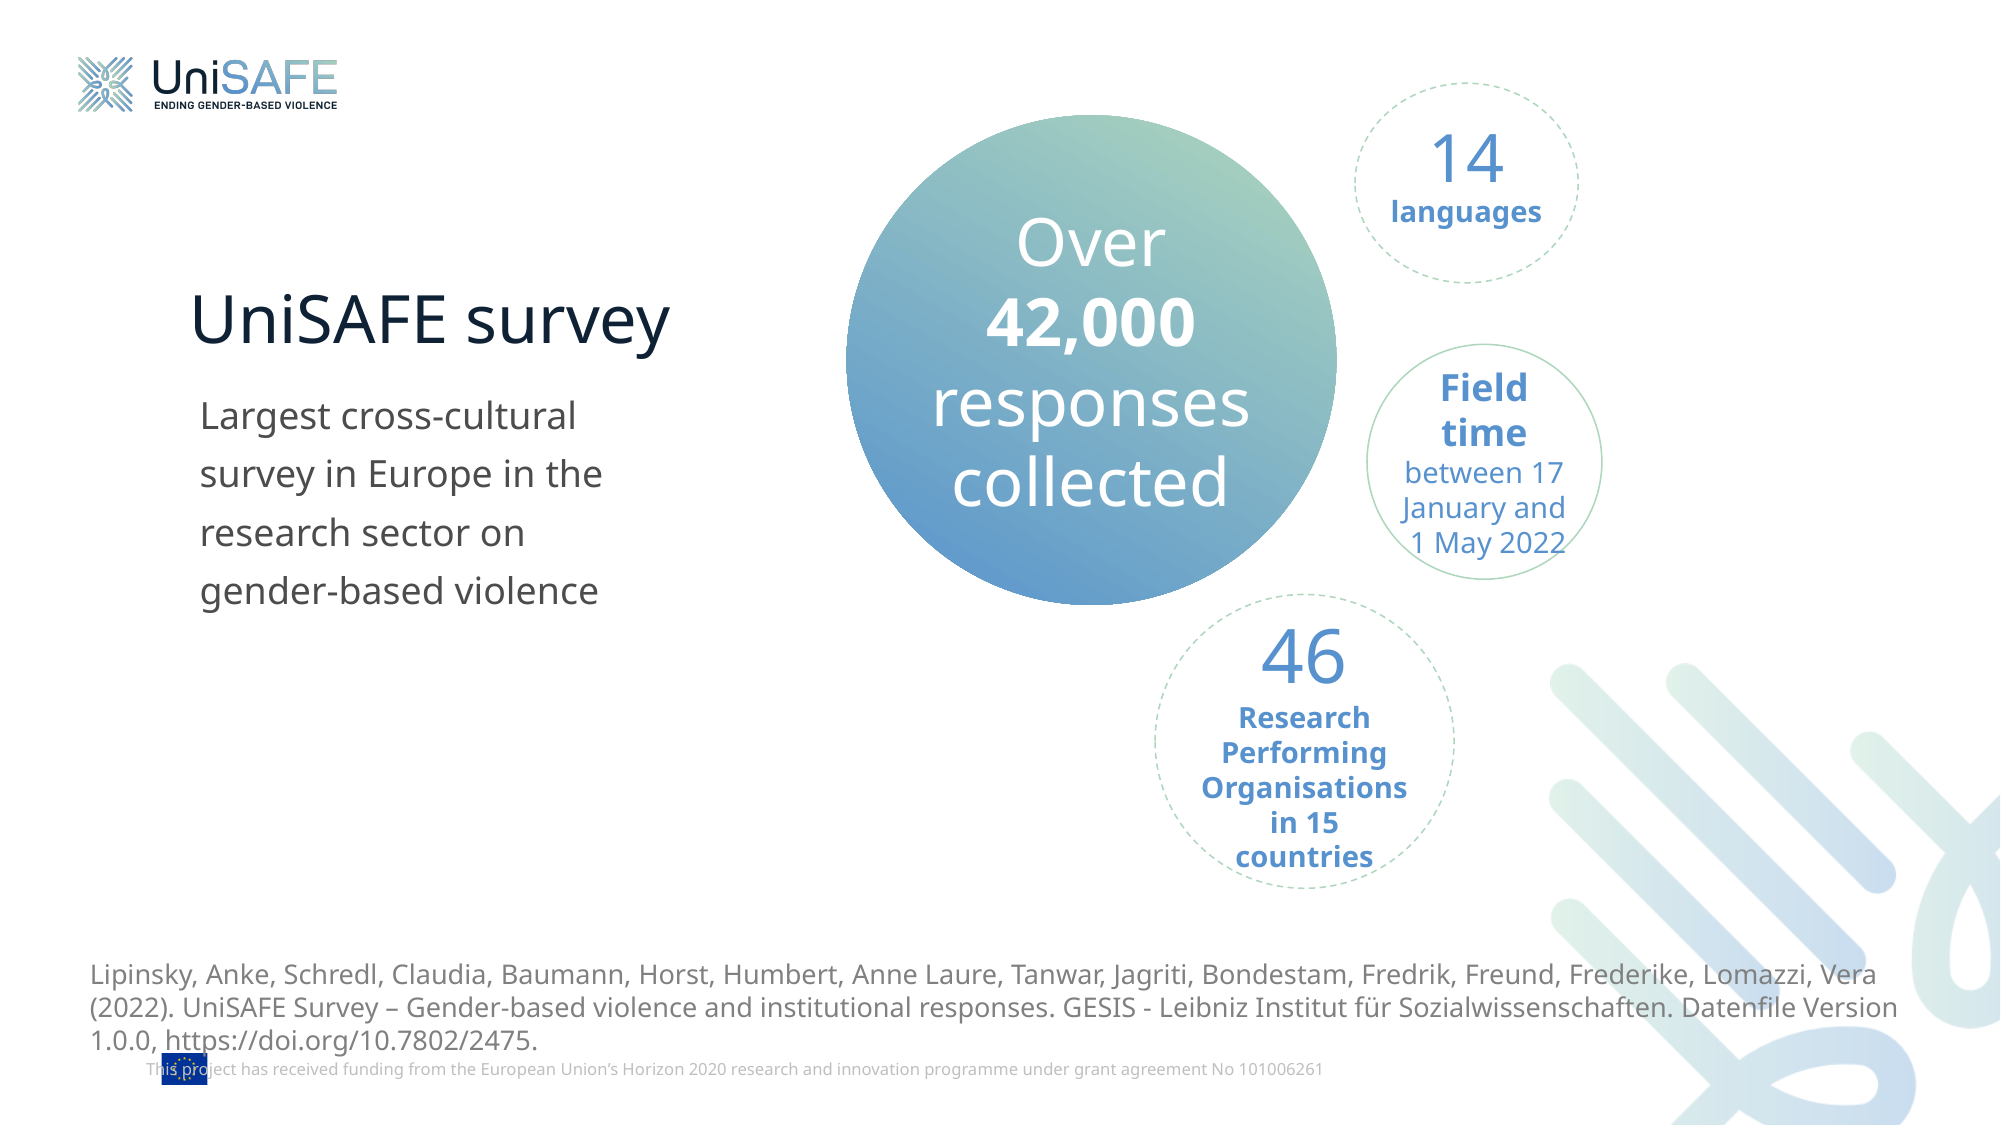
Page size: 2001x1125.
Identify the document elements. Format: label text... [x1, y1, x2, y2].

text_box Over 42,000 responses collected [845, 114, 1338, 606]
picture [78, 57, 337, 112]
text_box 46 Research Performing Organisations in 15 countries [1154, 593, 1456, 890]
text_box Field time between 17 January and 1 May 2022 [1365, 343, 1603, 581]
text_box 14 languages [1353, 82, 1580, 284]
title UniSAFE survey [190, 254, 768, 450]
text_box Lipinsky, Anke, Schredl, Claudia, Baumann, Horst, Humbert, Anne Laure, Tanwar, Jagriti, Bondestam, Fredrik, Freund, Frederike, Lomazzi, Vera (2022). UniSAFE Survey – Gender-based violence and institutional responses. GESIS - Leibniz Institut für Sozialwissenschaften. Datenfile Version 1.0.0, https://doi.org/10.7802/2475. [74, 950, 1960, 1096]
text_box Largest cross-cultural survey in Europe in the research sector on gender-based violence [199, 370, 606, 620]
